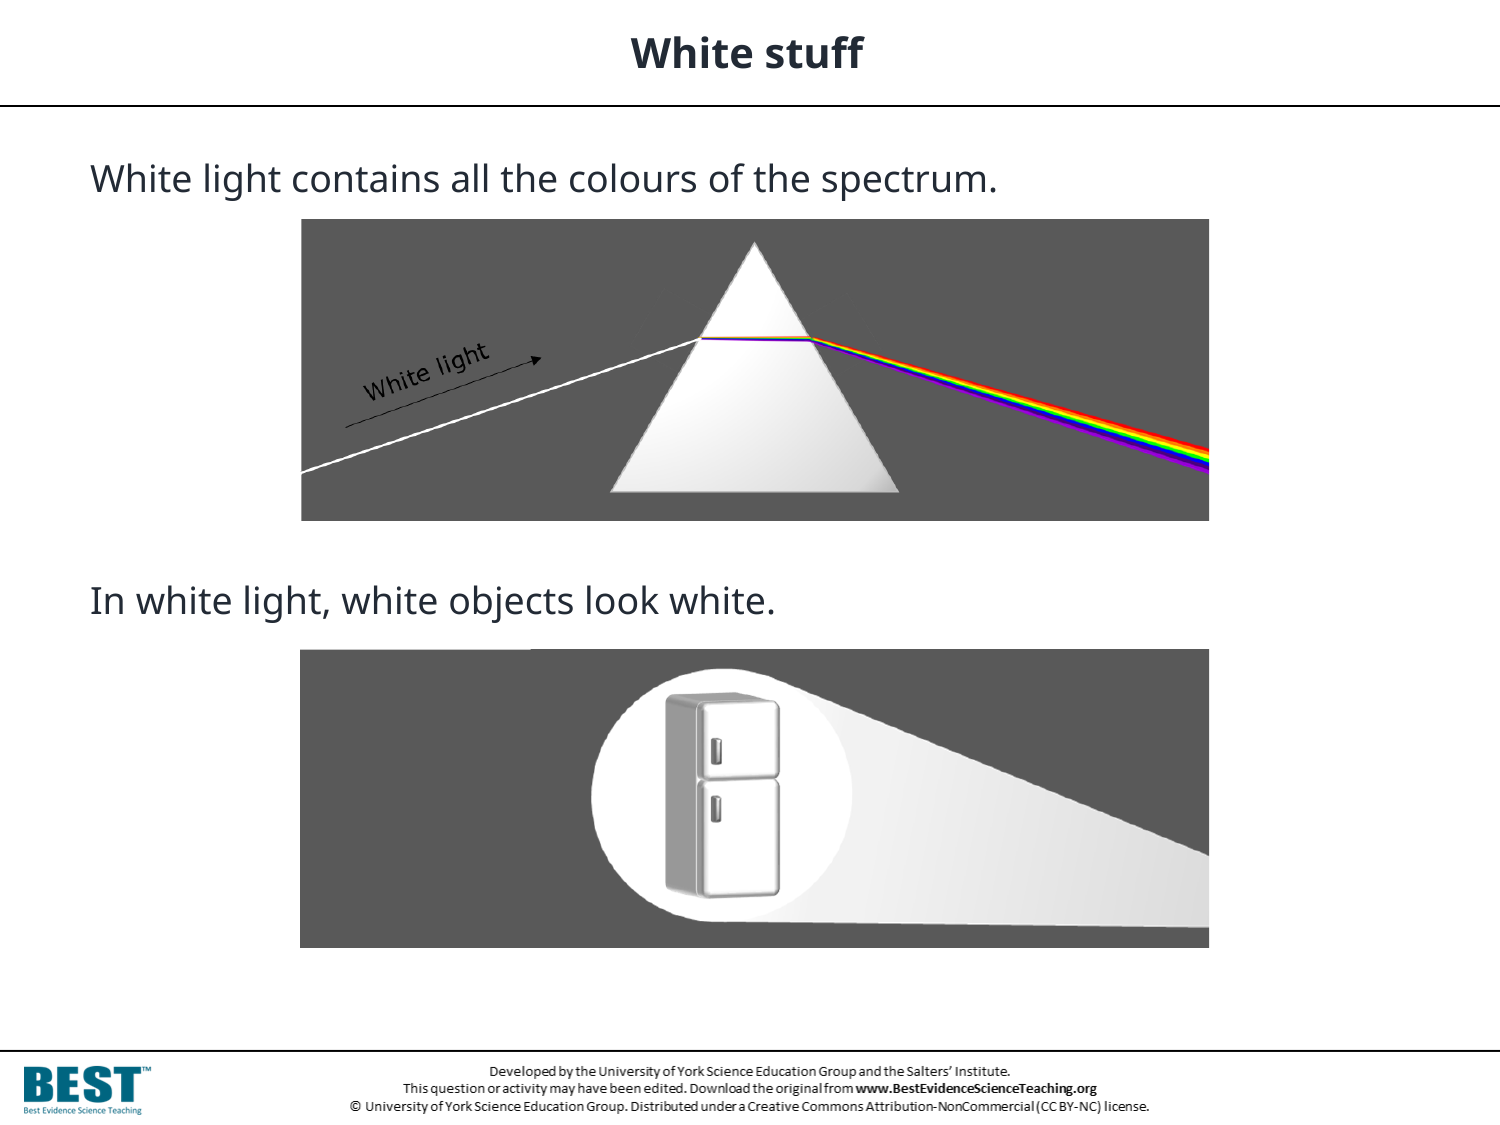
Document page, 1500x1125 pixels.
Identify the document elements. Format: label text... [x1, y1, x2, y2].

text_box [74, 563, 1435, 948]
text_box White stuff [23, 4, 1471, 99]
picture [0, 105, 1500, 1125]
